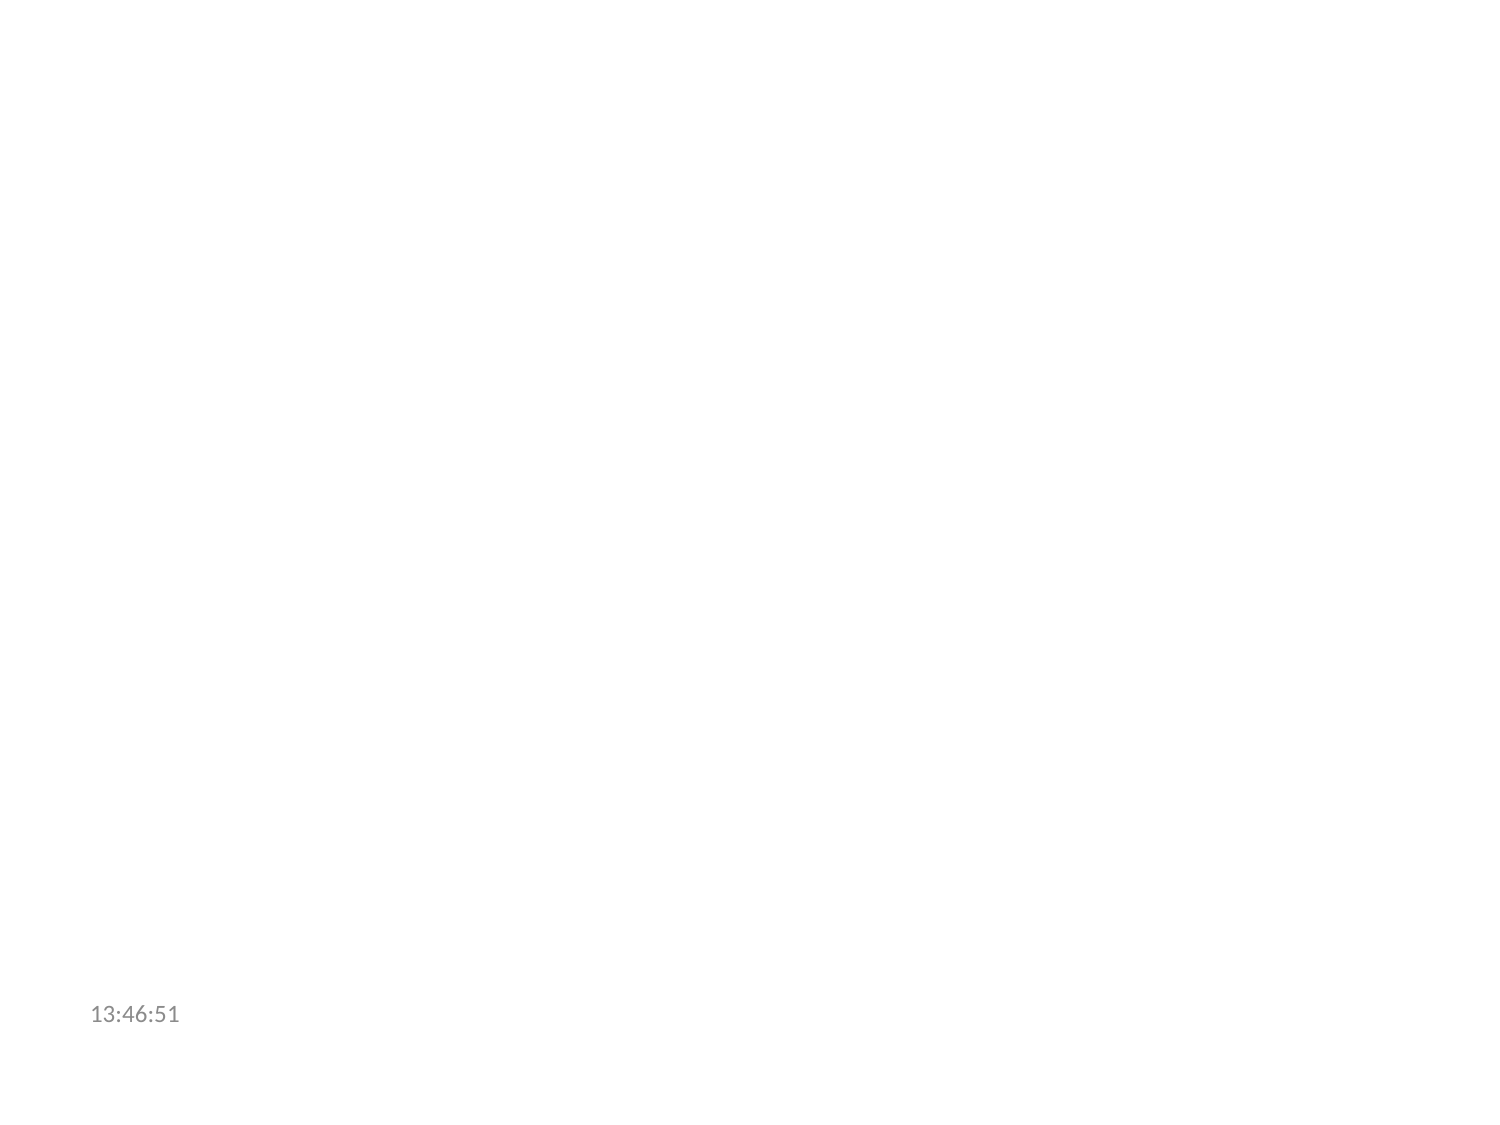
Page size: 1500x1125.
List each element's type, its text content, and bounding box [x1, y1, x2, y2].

text_box 15:35:09 [75, 982, 425, 1043]
